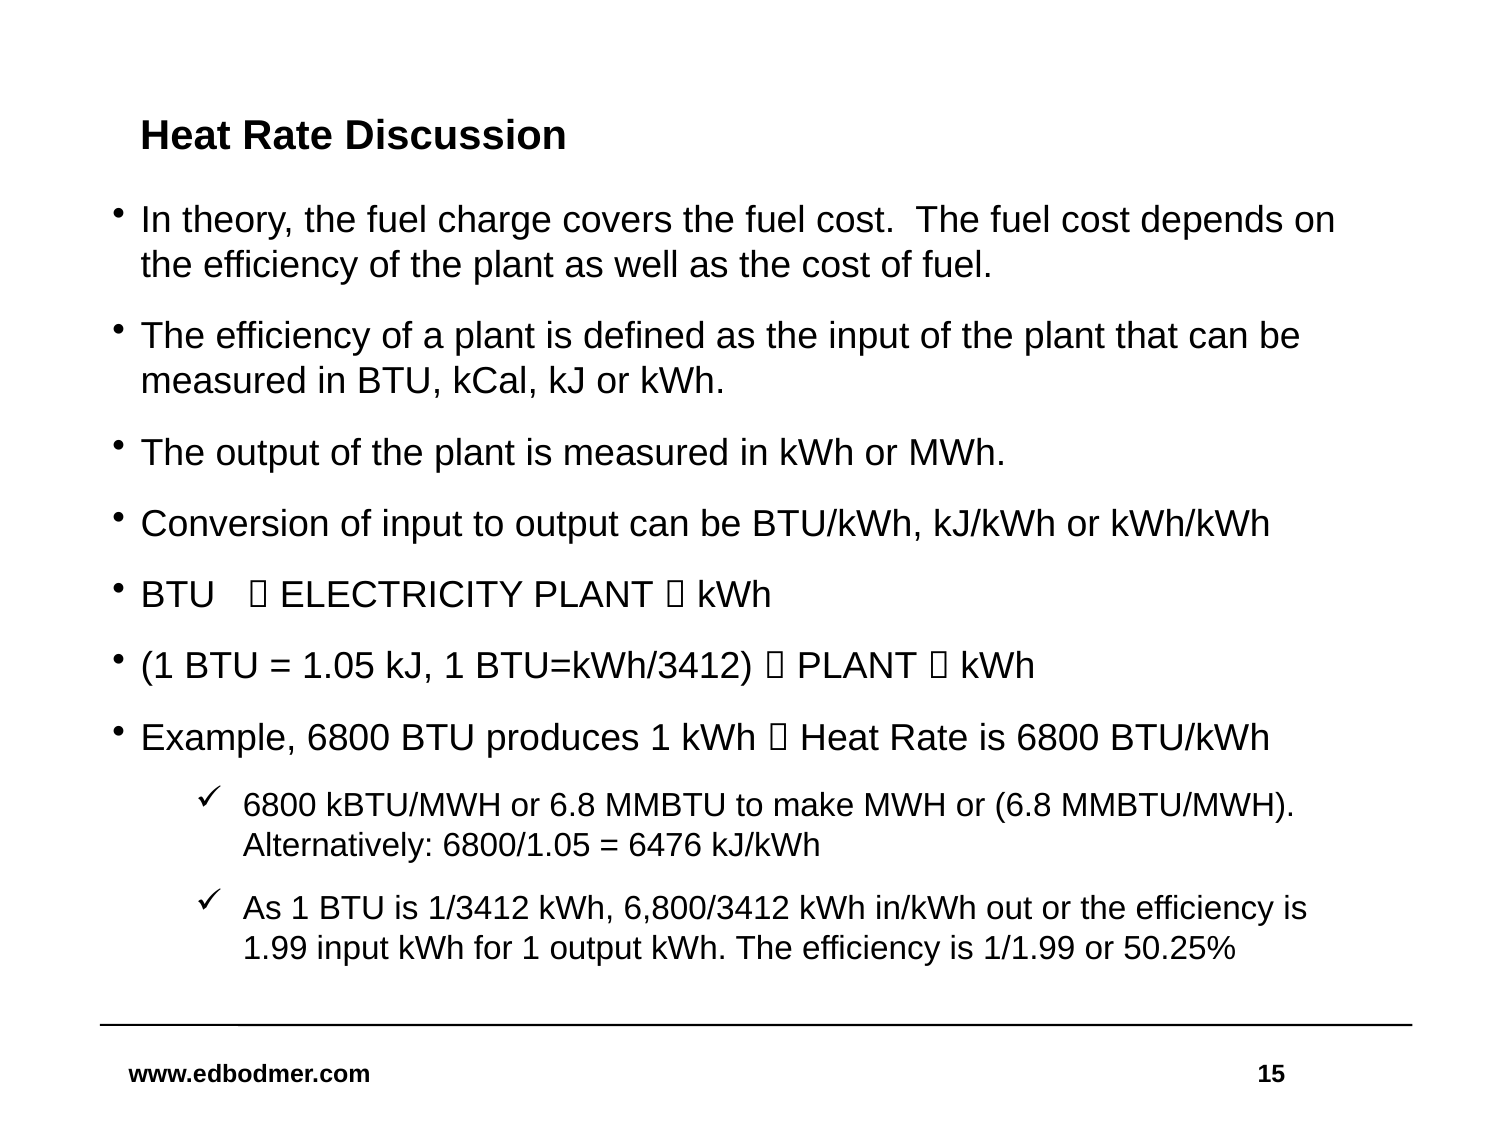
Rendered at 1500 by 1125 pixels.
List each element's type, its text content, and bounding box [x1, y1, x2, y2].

list In theory, the fuel charge covers the fuel cost. The fuel cost depends on the efficiency of the plant as well as the cost of fuel. The efficiency of a plant is defined as the input of the plant that can be measured in BTU, kCal, kJ or kWh. The output of the plant is measured in kWh or MWh. Conversion of input to output can be BTU/kWh, kJ/kWh or kWh/kWh BTU  ELECTRICITY PLANT  kWh (1 BTU = 1.05 kJ, 1 BTU=kWh/3412)  PLANT  kWh Example, 6800 BTU produces 1 kWh  Heat Rate is 6800 BTU/kWh 6800 kBTU/MWH or 6.8 MMBTU to make MWH or (6.8 MMBTU/MWH). Alternatively: 6800/1.05 = 6476 kJ/kWh As 1 BTU is 1/3412 kWh, 6,800/3412 kWh in/kWh out or the efficiency is 1.99 input kWh for 1 output kWh. The efficiency is 1/1.99 or 50.25% [87, 187, 1375, 950]
title Heat Rate Discussion [125, 99, 1288, 187]
